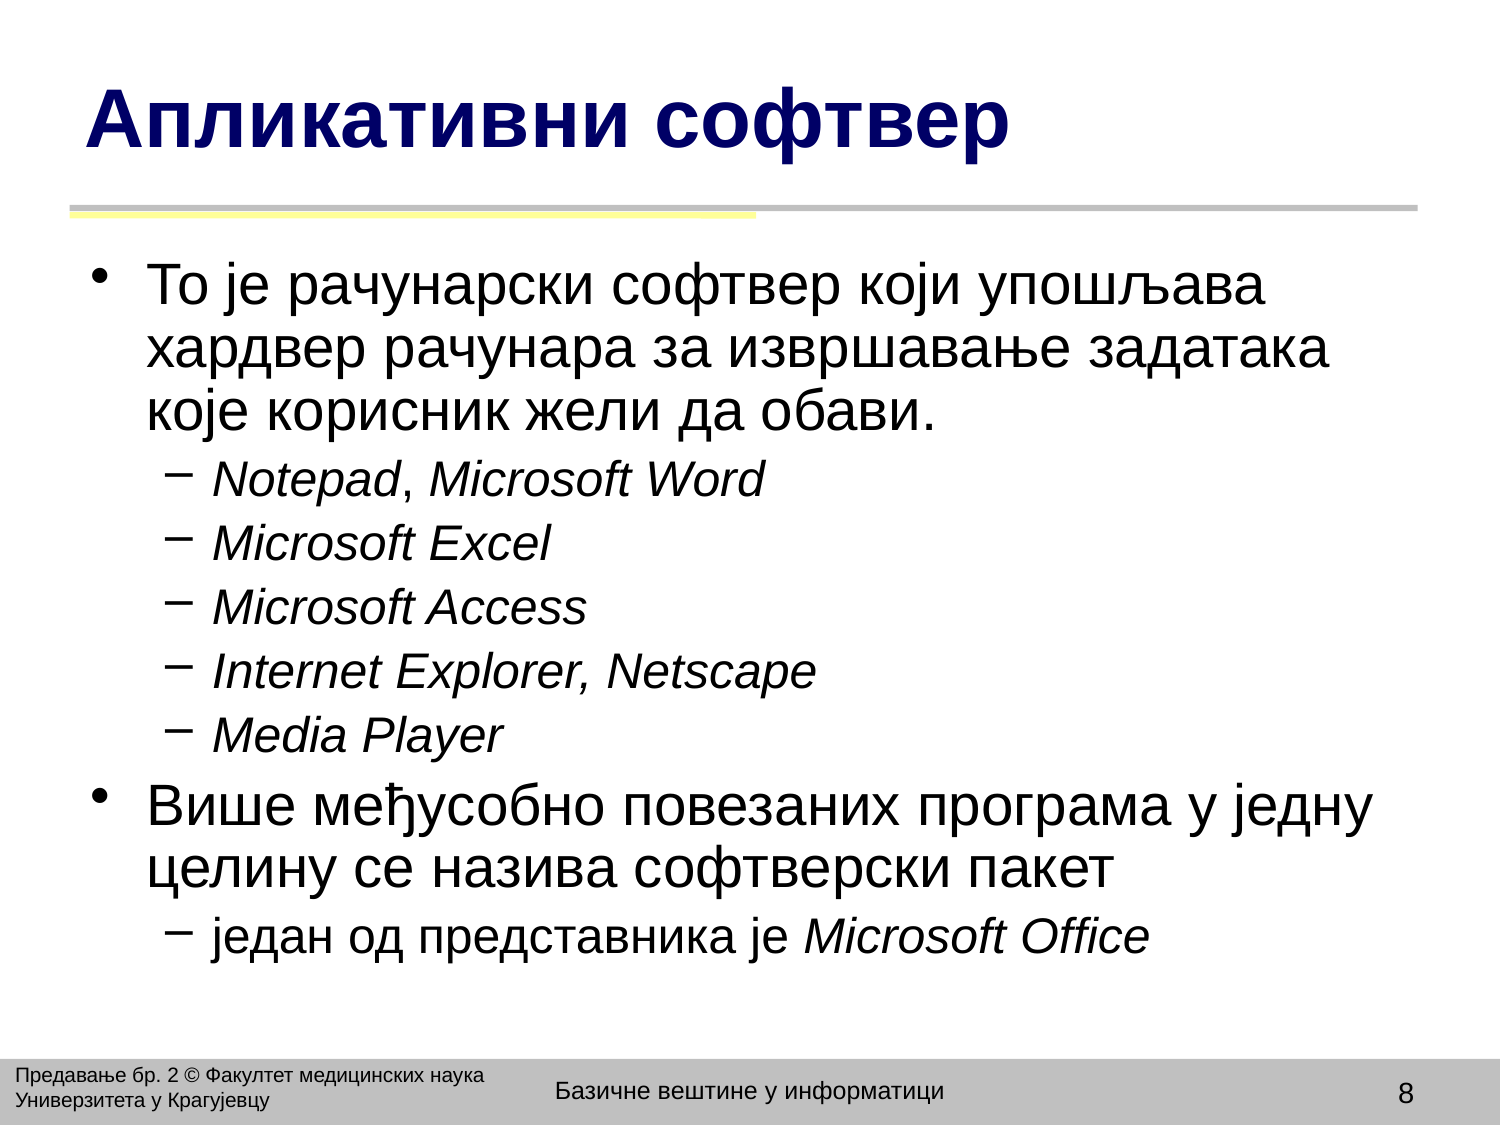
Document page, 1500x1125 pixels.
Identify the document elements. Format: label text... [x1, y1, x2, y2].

title Апликативни софтвер [69, 19, 1426, 208]
slide_number Предавање бр. 2 © Факултет медицинских наука Универзитета у Крагујевцу [0, 1053, 607, 1108]
list То је рачунарски софтвер који упошљава хардвер рачунара за извршавање задатака које корисник жели да обави. Notepad, Microsoft Word Microsoft Excel Microsoft Access Internet Explorer, Netscape Media Player Више међусобно повезаних програма у једну целину се назива софтверски пакет један од представника је Microsoft Office [74, 246, 1426, 1023]
footer Базичне вештине у информатици [512, 1066, 988, 1125]
slide_number 8 [1079, 1066, 1430, 1125]
